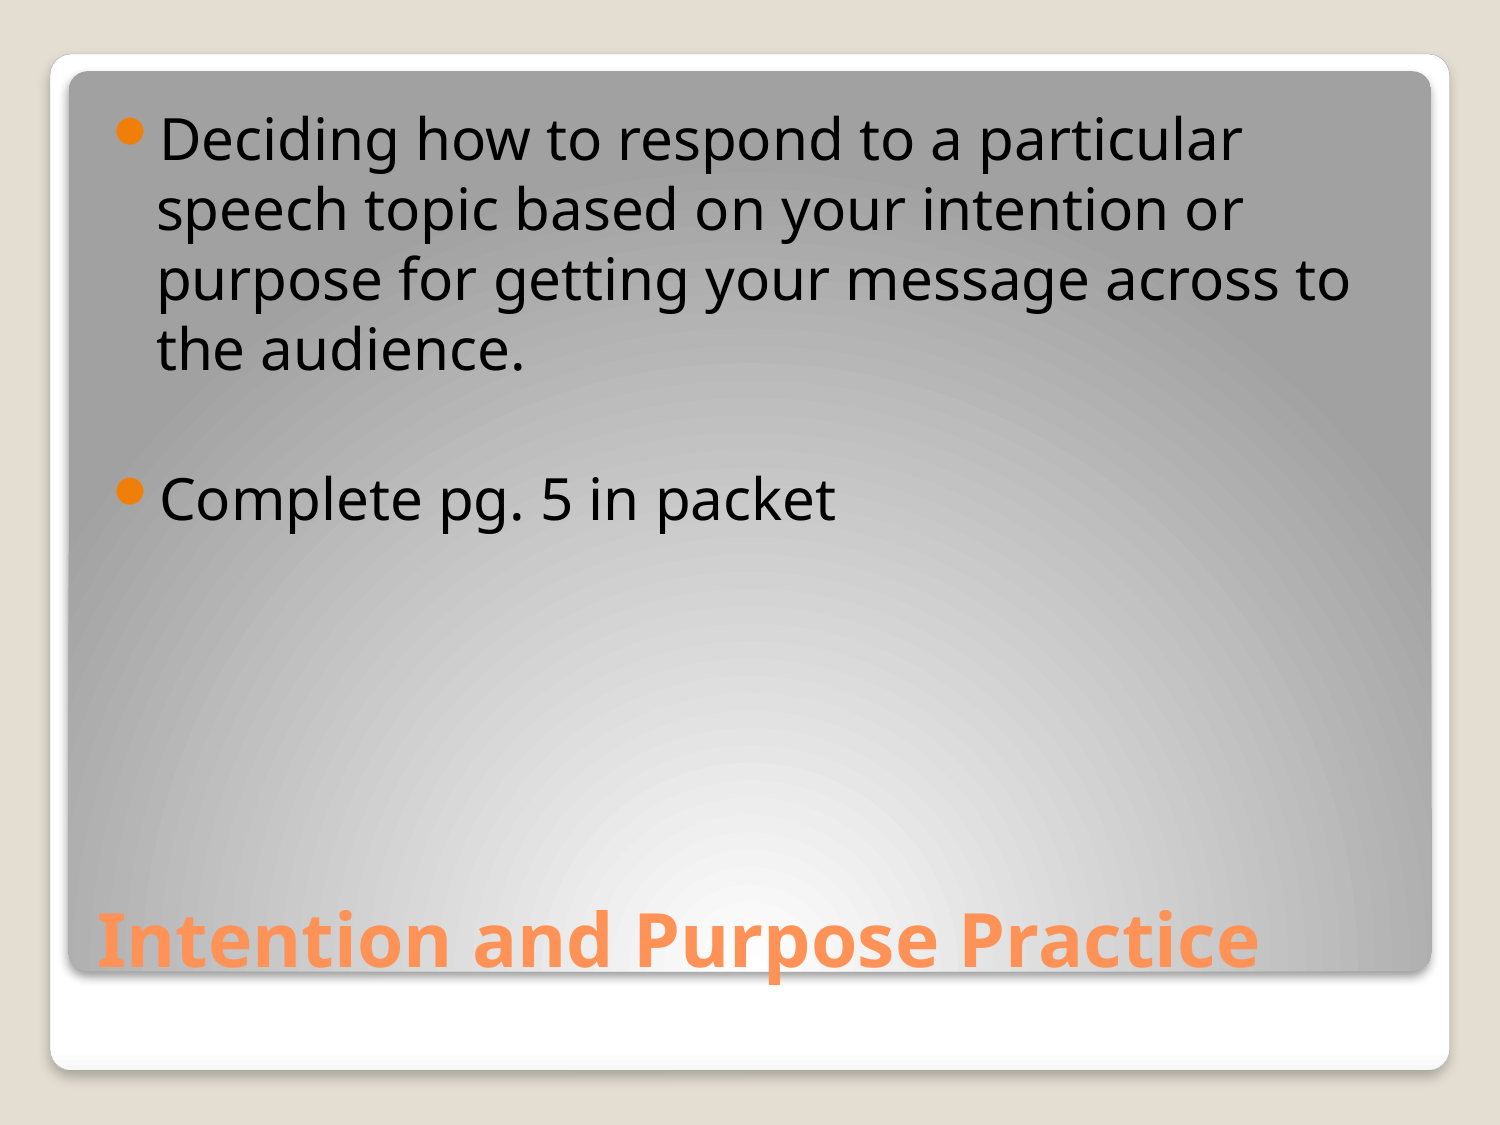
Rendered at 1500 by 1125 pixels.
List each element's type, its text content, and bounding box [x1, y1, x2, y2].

title Intention and Purpose Practice [82, 817, 1425, 990]
list Deciding how to respond to a particular speech topic based on your intention or purpose for getting your message across to the audience. Complete pg. 5 in packet [82, 86, 1425, 774]
